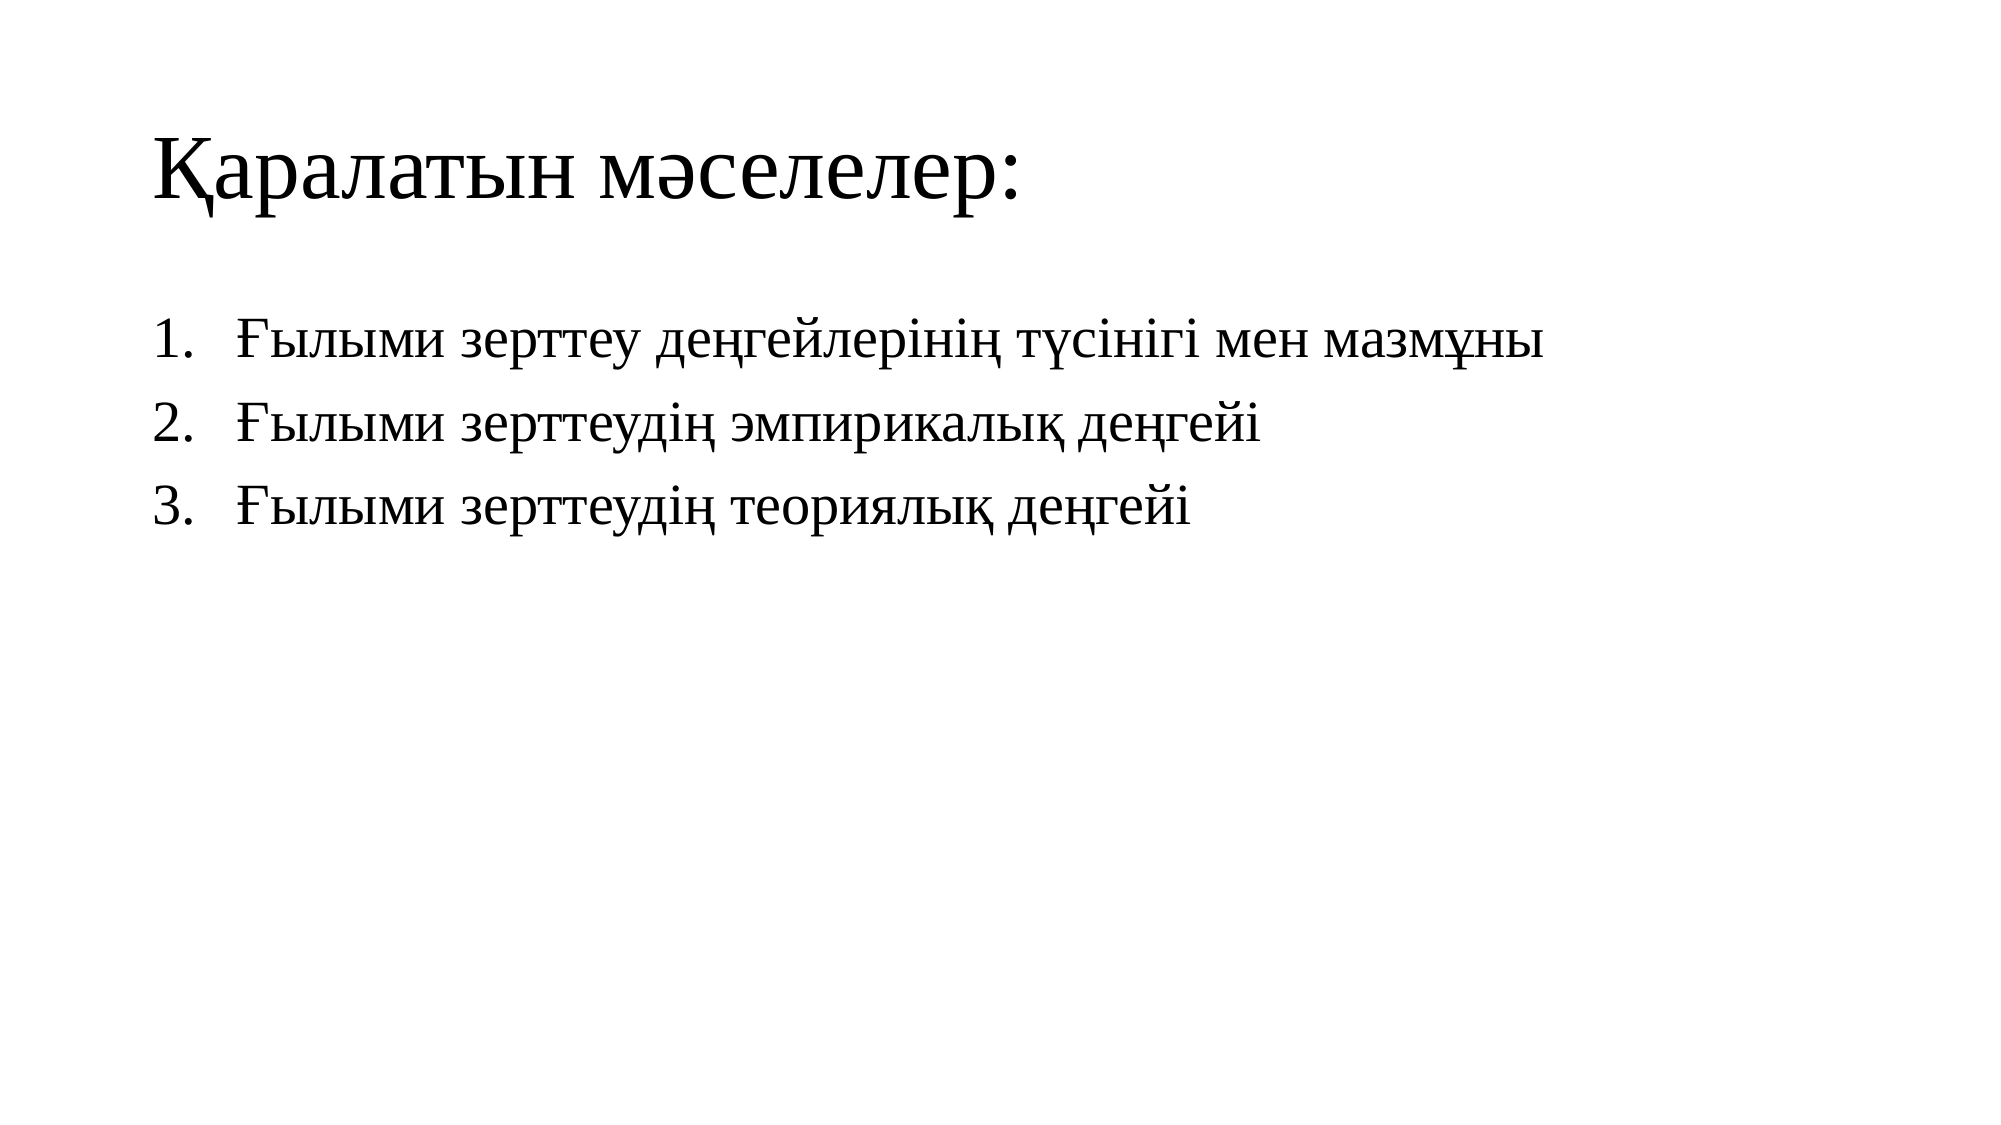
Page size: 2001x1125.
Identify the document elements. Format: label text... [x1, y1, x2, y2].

list Ғылыми зерттеу деңгейлерінің түсінігі мен мазмұны Ғылыми зерттеудің эмпирикалық деңгейі Ғылыми зерттеудің теориялық деңгейі [137, 299, 1863, 1014]
title Қаралатын мәселелер: [137, 59, 1863, 278]
